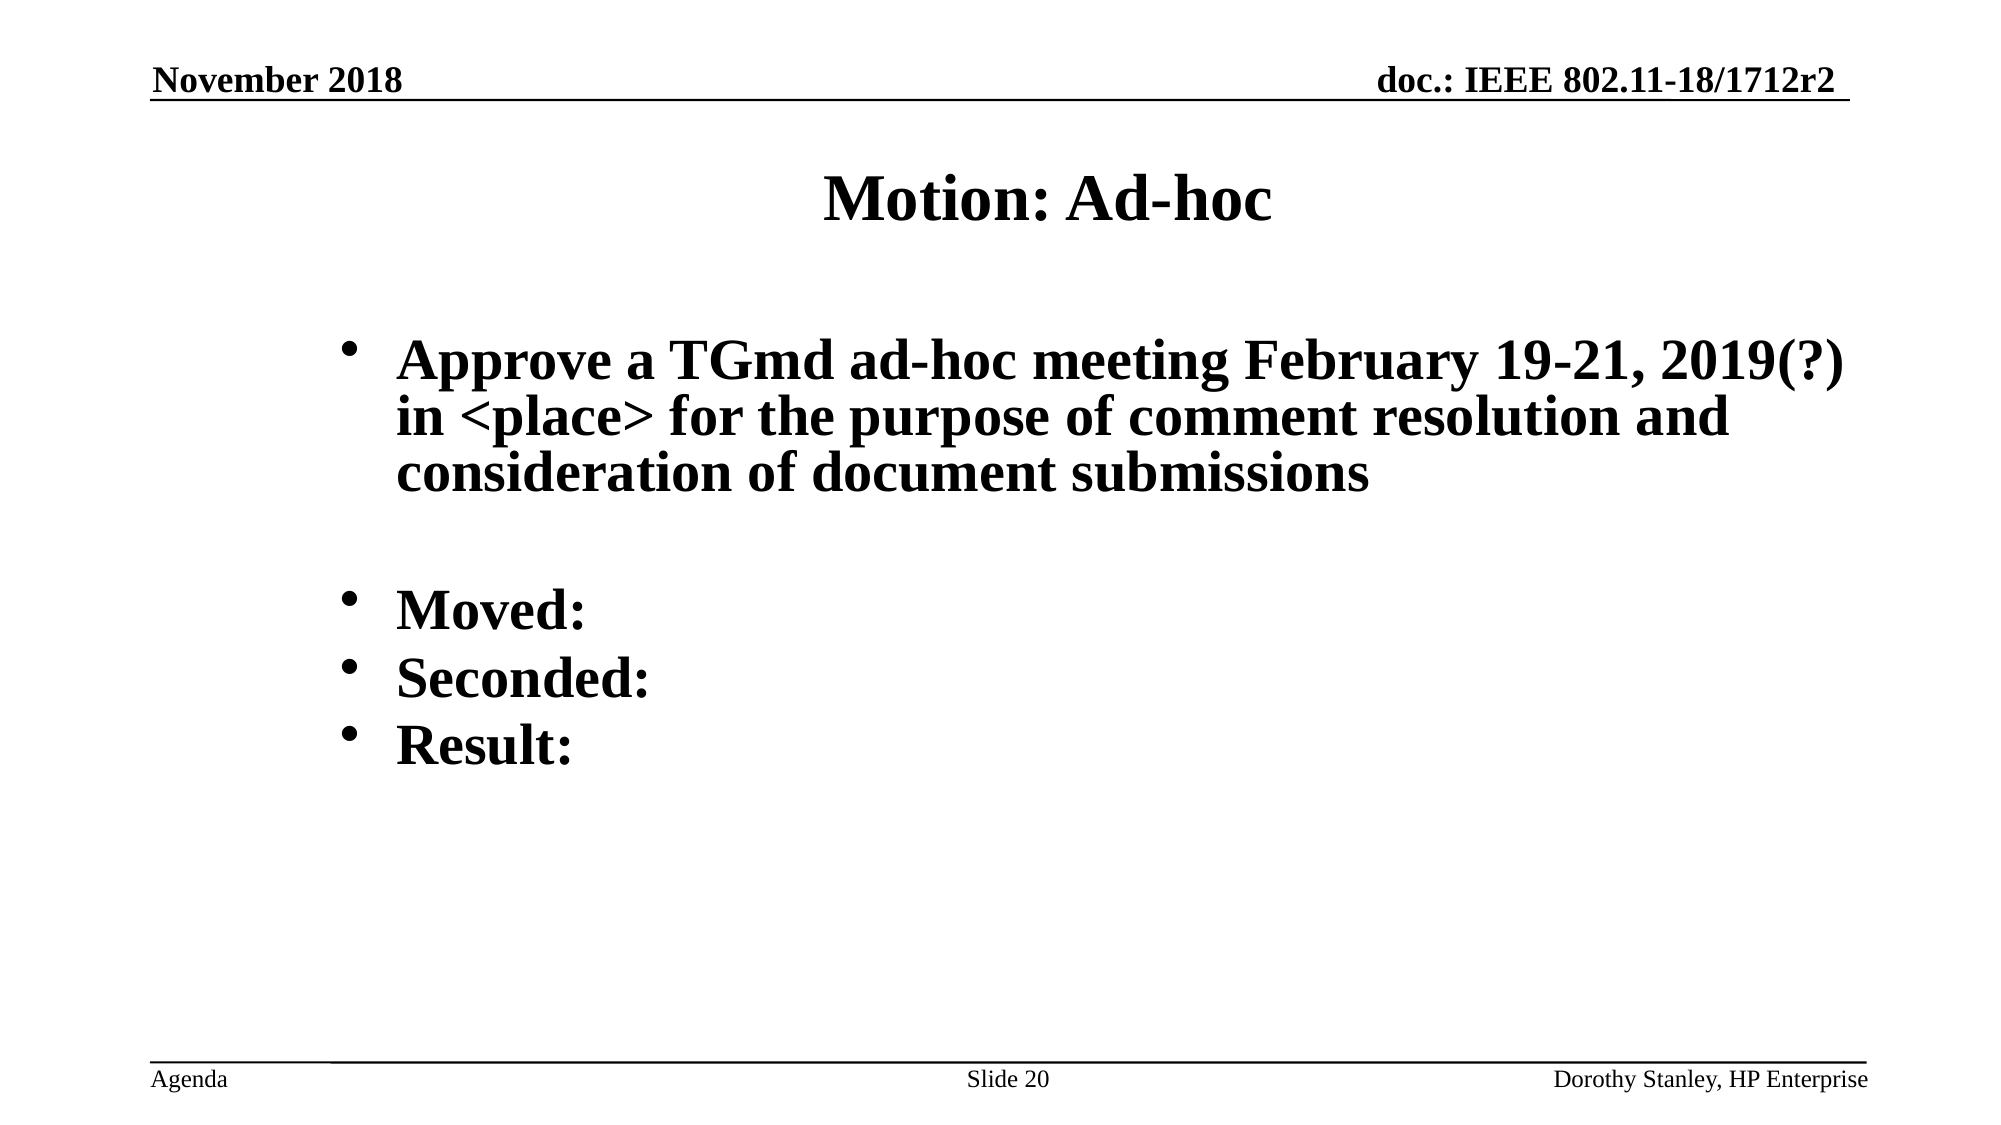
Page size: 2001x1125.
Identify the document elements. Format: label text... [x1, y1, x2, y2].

title Motion: Ad-hoc [300, 106, 1797, 281]
footer Dorothy Stanley, HP Enterprise [1549, 1078, 1869, 1093]
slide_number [152, 54, 567, 100]
slide_number Slide 20 [966, 1078, 1051, 1093]
list Approve a TGmd ad-hoc meeting February 19-21, 2019(?) in <place> for the purpose of comment resolution and consideration of document submissions Moved: Seconded: Result: [324, 327, 1880, 1078]
